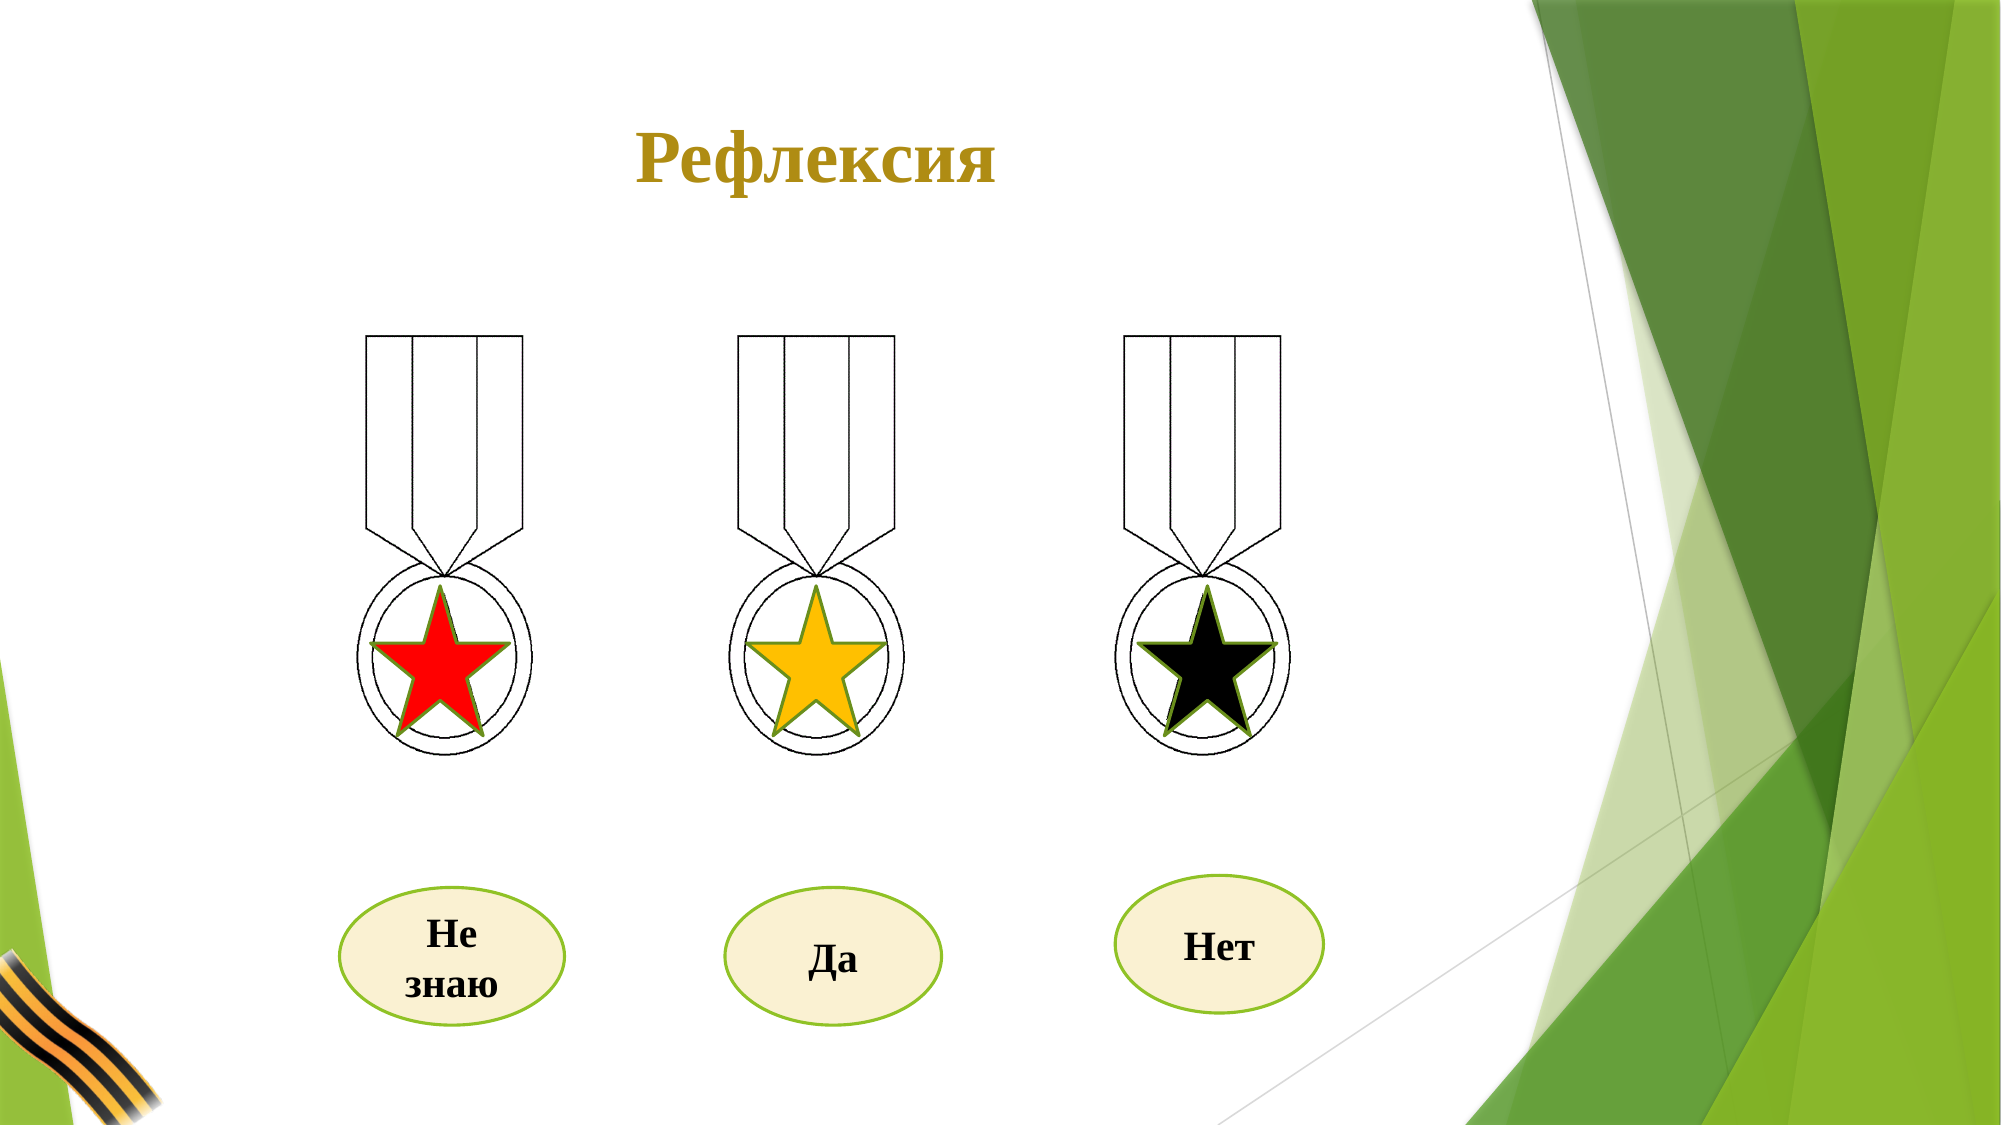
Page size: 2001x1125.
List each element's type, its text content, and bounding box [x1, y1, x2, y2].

title Рефлексия [111, 99, 1522, 317]
picture [0, 920, 179, 1125]
text_box Нет [1113, 873, 1326, 1015]
picture [1020, 316, 1394, 766]
picture [262, 316, 1009, 766]
text_box Не знаю [337, 885, 567, 1027]
text_box Да [723, 885, 944, 1027]
